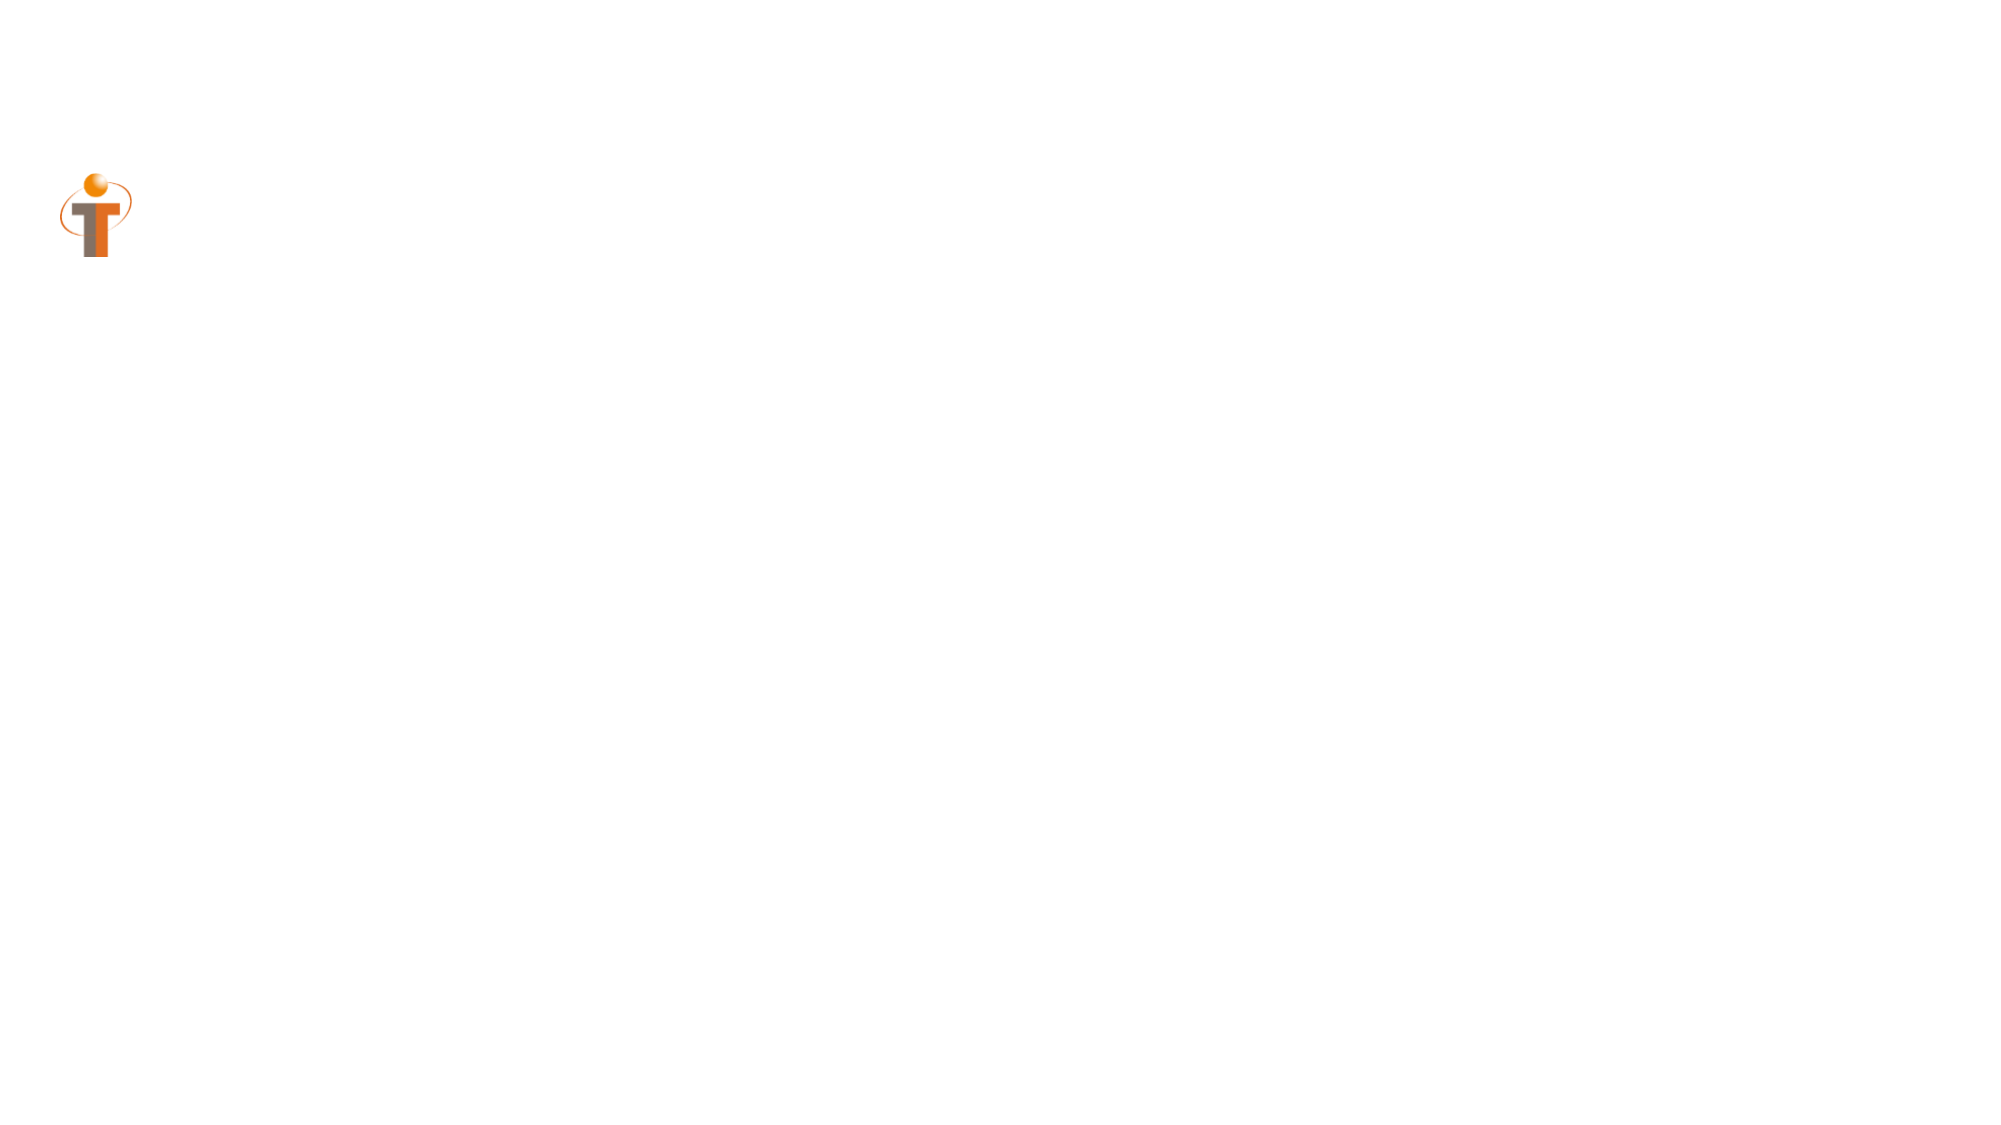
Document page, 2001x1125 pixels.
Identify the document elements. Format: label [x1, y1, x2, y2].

picture [60, 173, 132, 257]
